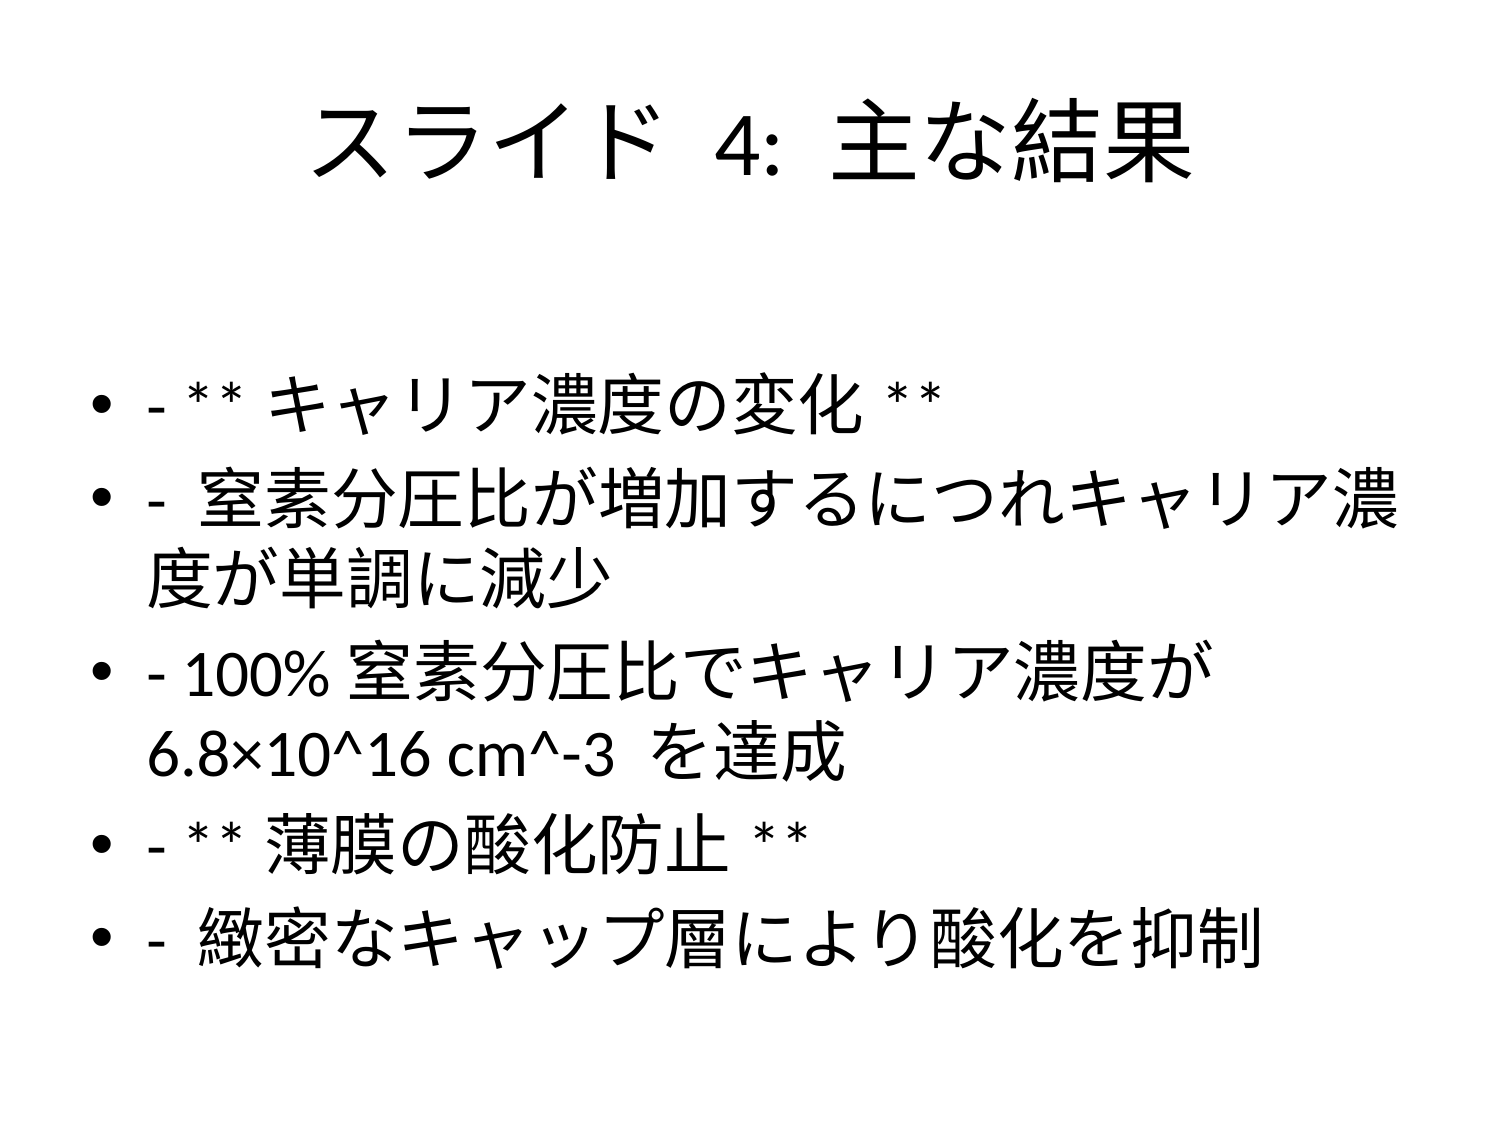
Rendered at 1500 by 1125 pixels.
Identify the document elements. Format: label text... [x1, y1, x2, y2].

title スライド 4: 主な結果 [75, 45, 1425, 233]
list - **キャリア濃度の変化** - 窒素分圧比が増加するにつれキャリア濃度が単調に減少 - 100%窒素分圧比でキャリア濃度が 6.8×10^16 cm^-3 を達成 - **薄膜の酸化防止** - 緻密なキャップ層により酸化を抑制 [75, 262, 1425, 1005]
